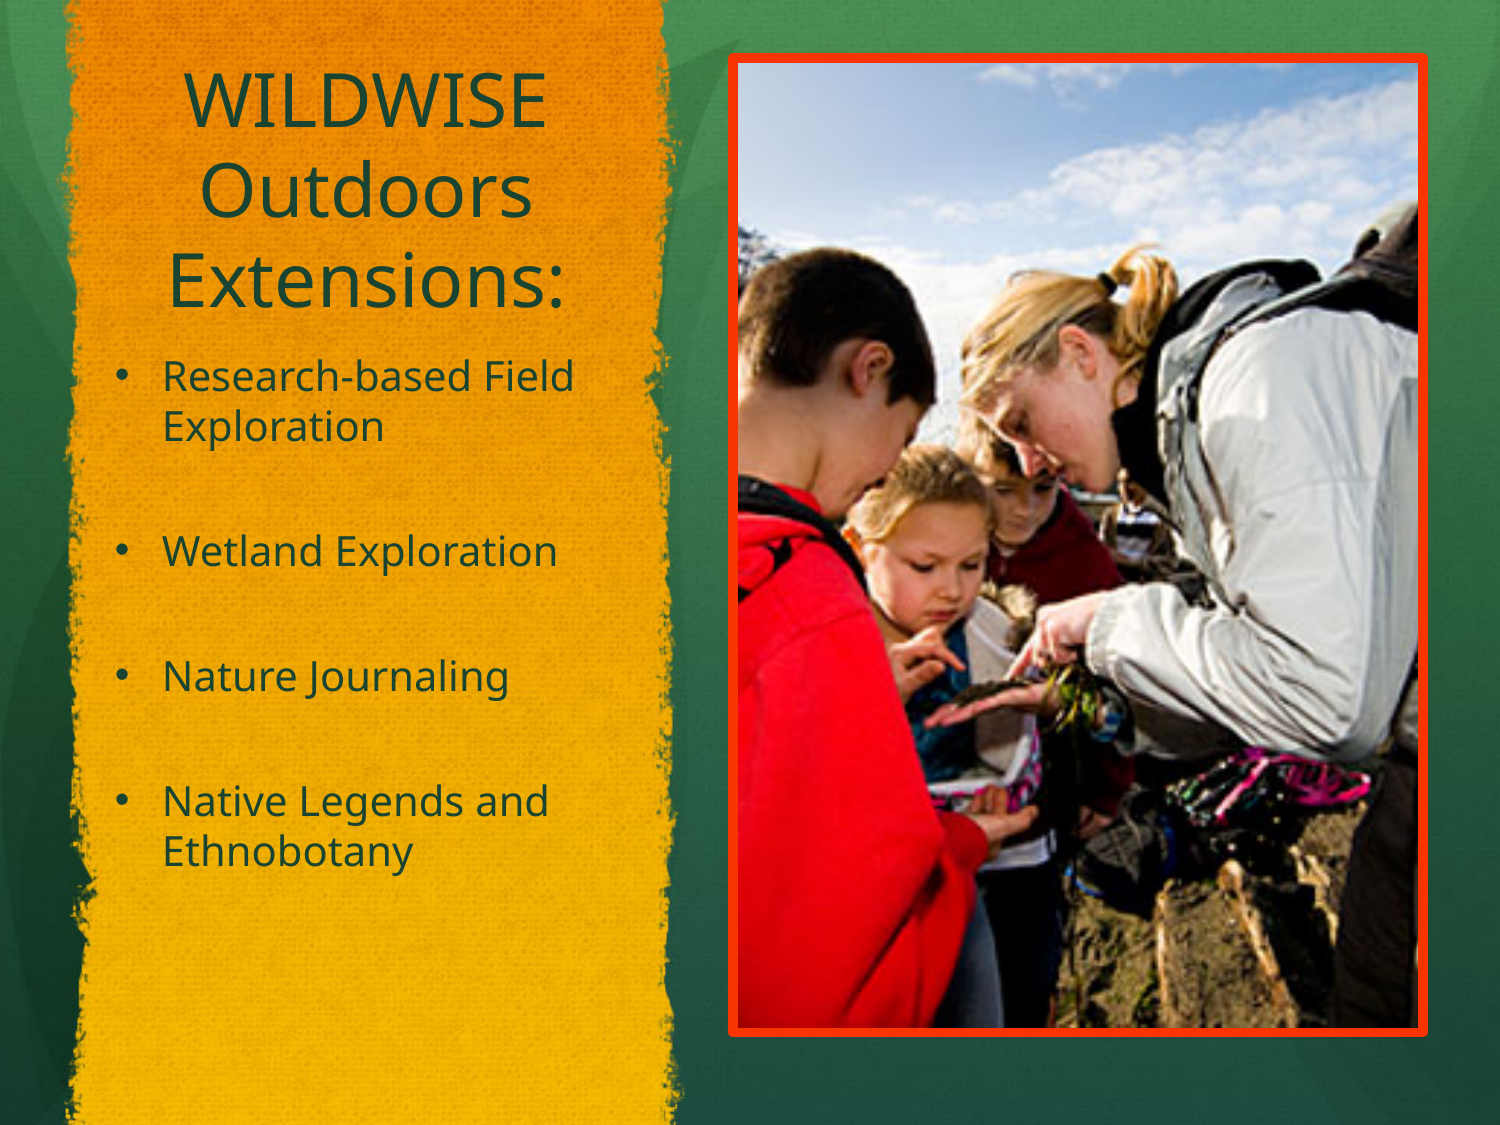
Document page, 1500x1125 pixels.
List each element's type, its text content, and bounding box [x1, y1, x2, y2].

list Research-based Field Exploration Wetland Exploration Nature Journaling Native Legends and Ethnobotany [99, 341, 634, 988]
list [736, 61, 1419, 1029]
picture [0, 0, 1500, 1125]
title WILDWISE Outdoors Extensions: [99, 62, 634, 331]
